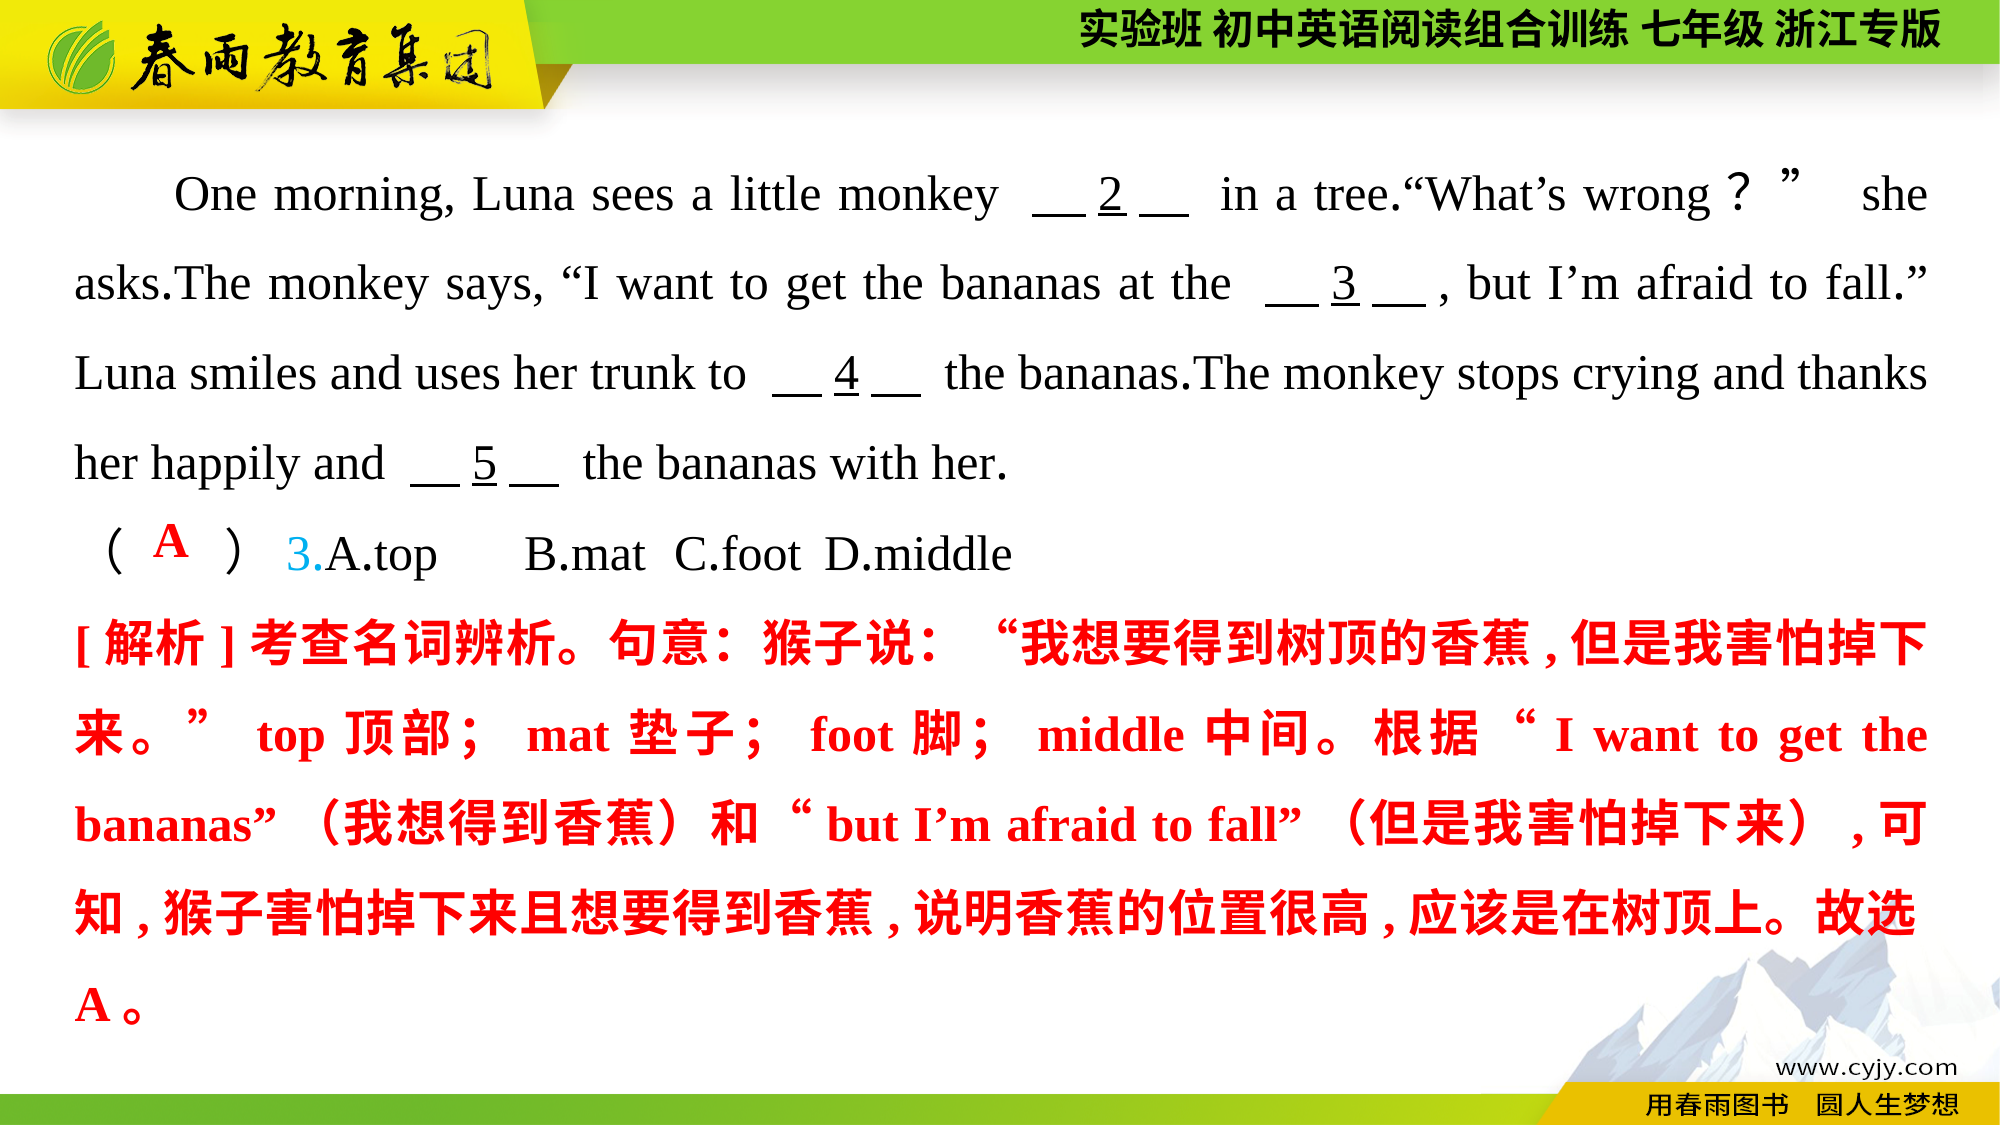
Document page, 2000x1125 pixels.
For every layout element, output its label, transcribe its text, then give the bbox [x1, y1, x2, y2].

text_box [解析]考查名词辨析。句意：猴子说：“我想要得到树顶的香蕉,但是我害怕掉下来。”top顶部；mat垫子；foot脚；middle中间。根据“I want to get the bananas”（我想得到香蕉）和“but I’m afraid to fall”（但是我害怕掉下来）,可知,猴子害怕掉下来且想要得到香蕉,说明香蕉的位置很高,应该是在树顶上。故选A。 [59, 574, 1944, 1039]
list One morning, Luna sees a little monkey 2 in a tree.“What’s wrong？” she asks.The monkey says, “I want to get the bananas at the 3 , but I’m afraid to fall.” Luna smiles and uses her trunk to 4 the bananas.The monkey stops crying and thanks her happily and 5 the bananas with her. （ ）3.A.top B.mat C.foot D.middle [59, 122, 1944, 574]
picture [0, 0, 2000, 1125]
text_box A [138, 500, 204, 574]
